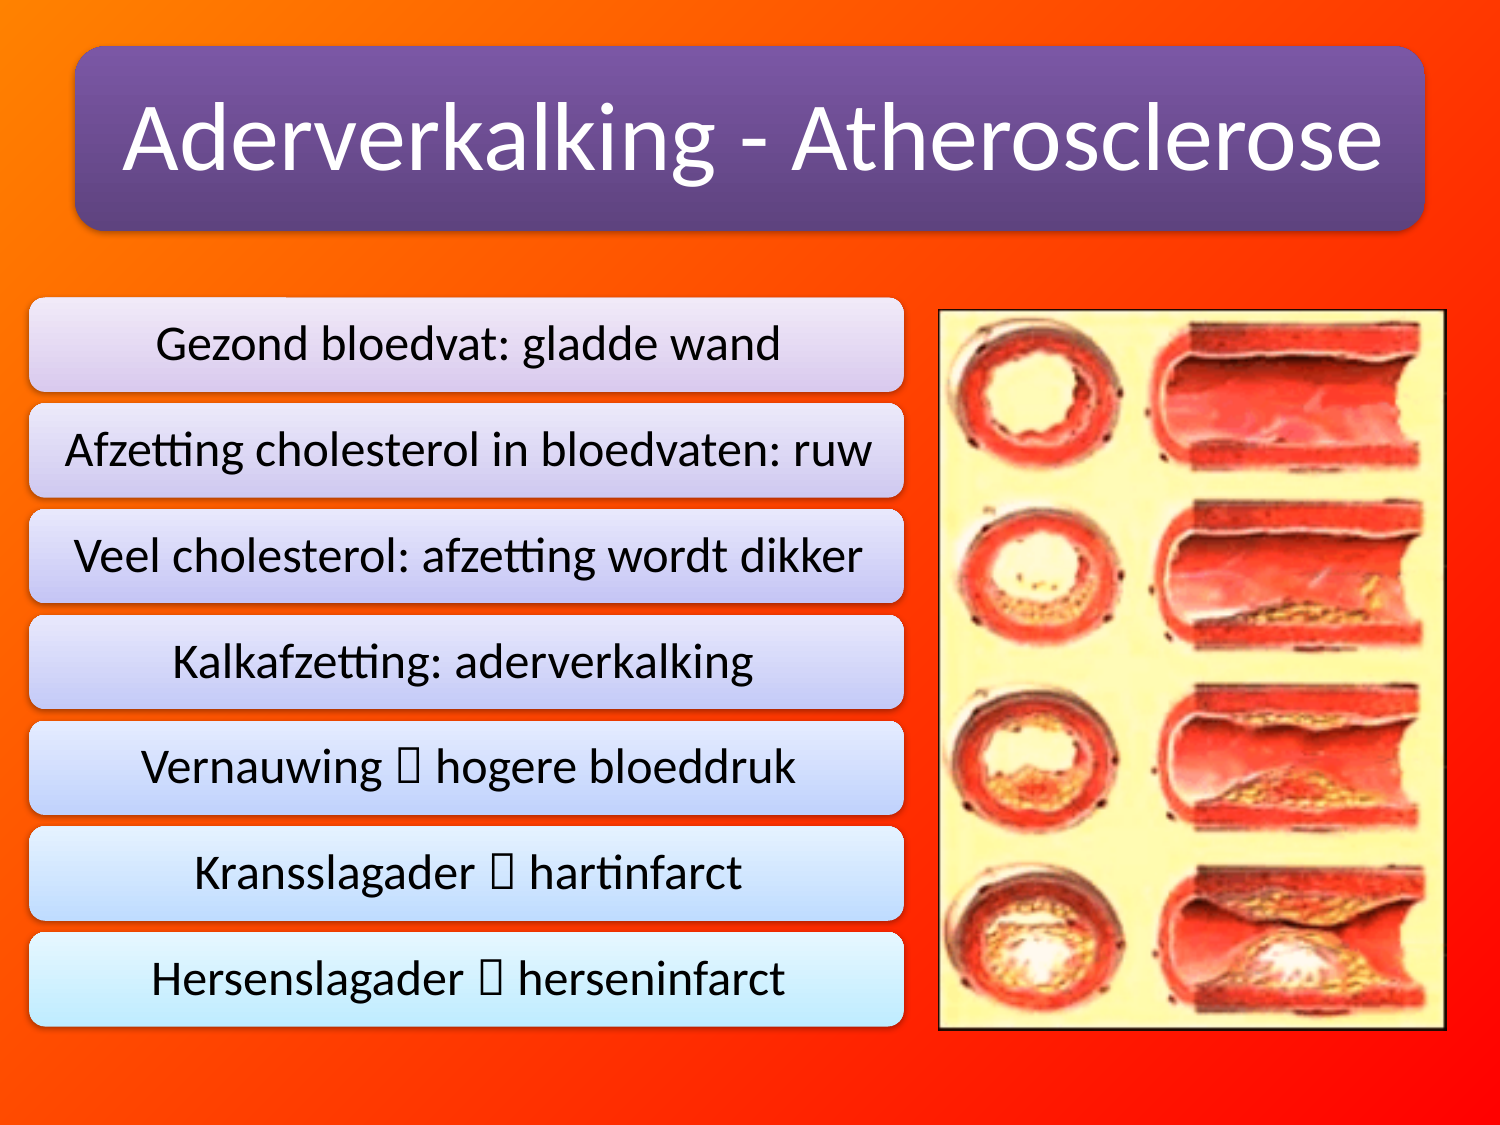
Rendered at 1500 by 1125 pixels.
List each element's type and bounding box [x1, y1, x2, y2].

list [29, 290, 904, 1034]
text_box [74, 44, 1426, 233]
picture [938, 308, 1448, 1031]
